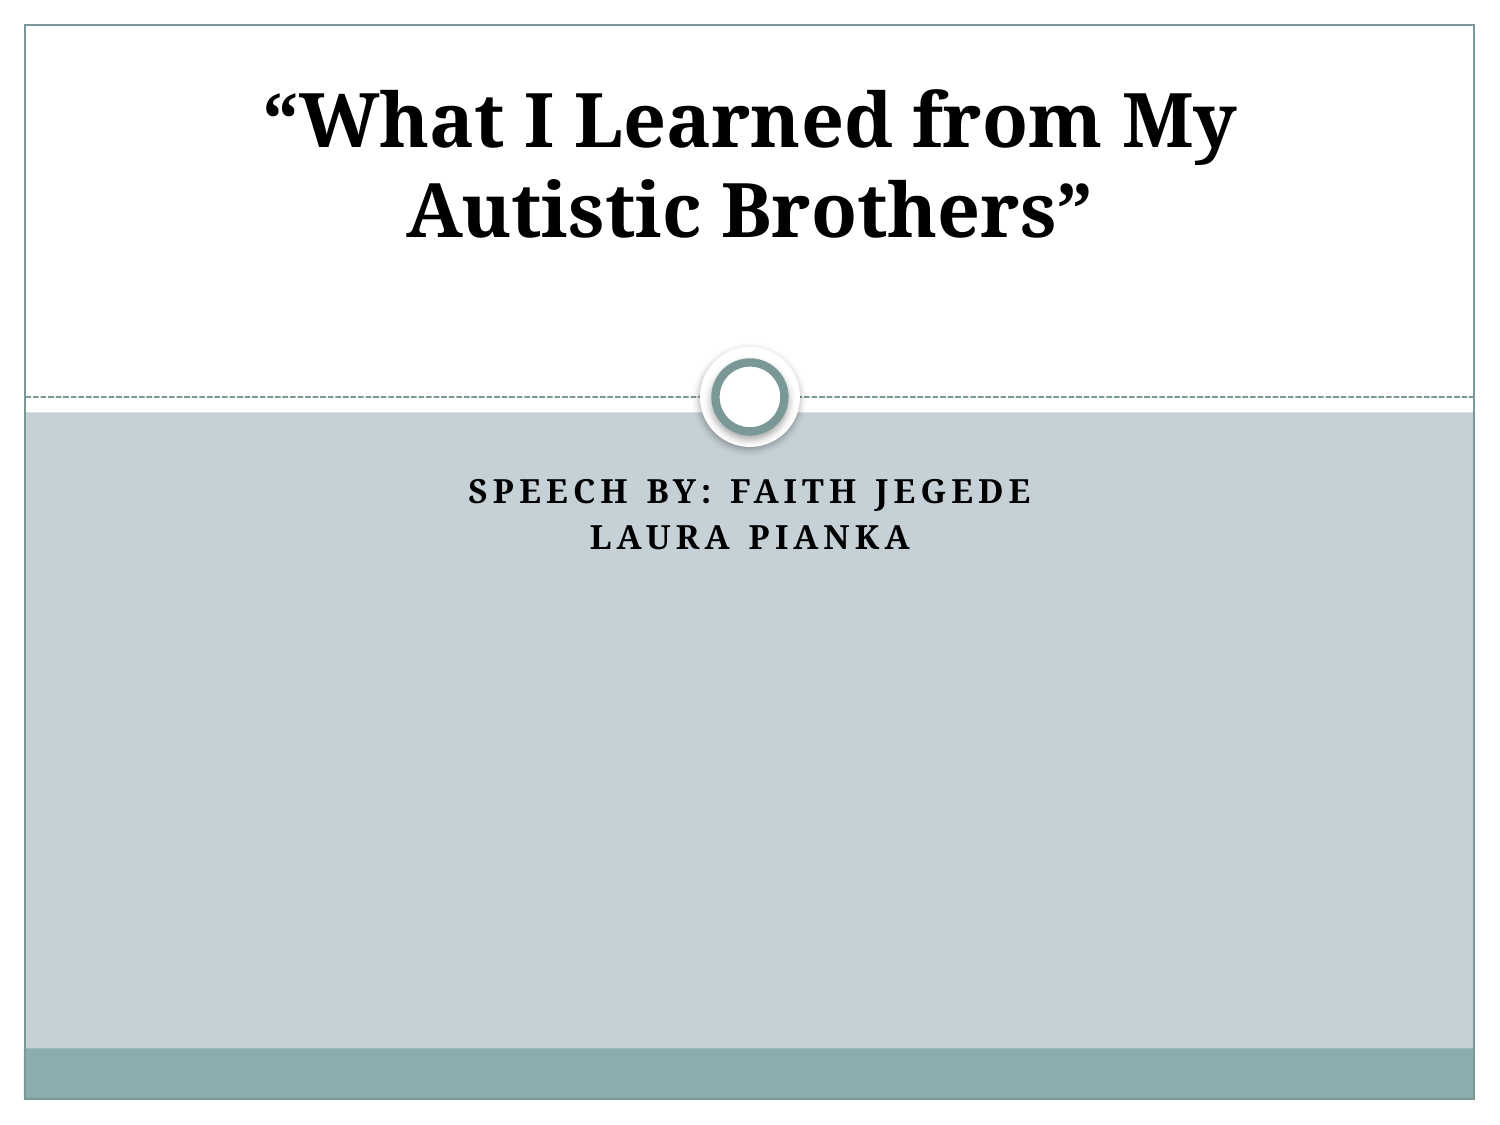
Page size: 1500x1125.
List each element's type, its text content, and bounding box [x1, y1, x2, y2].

title “What I Learned from My Autistic Brothers” [112, 62, 1388, 350]
subtitle Speech by: Faith Jegede Laura Pianka [225, 462, 1275, 750]
